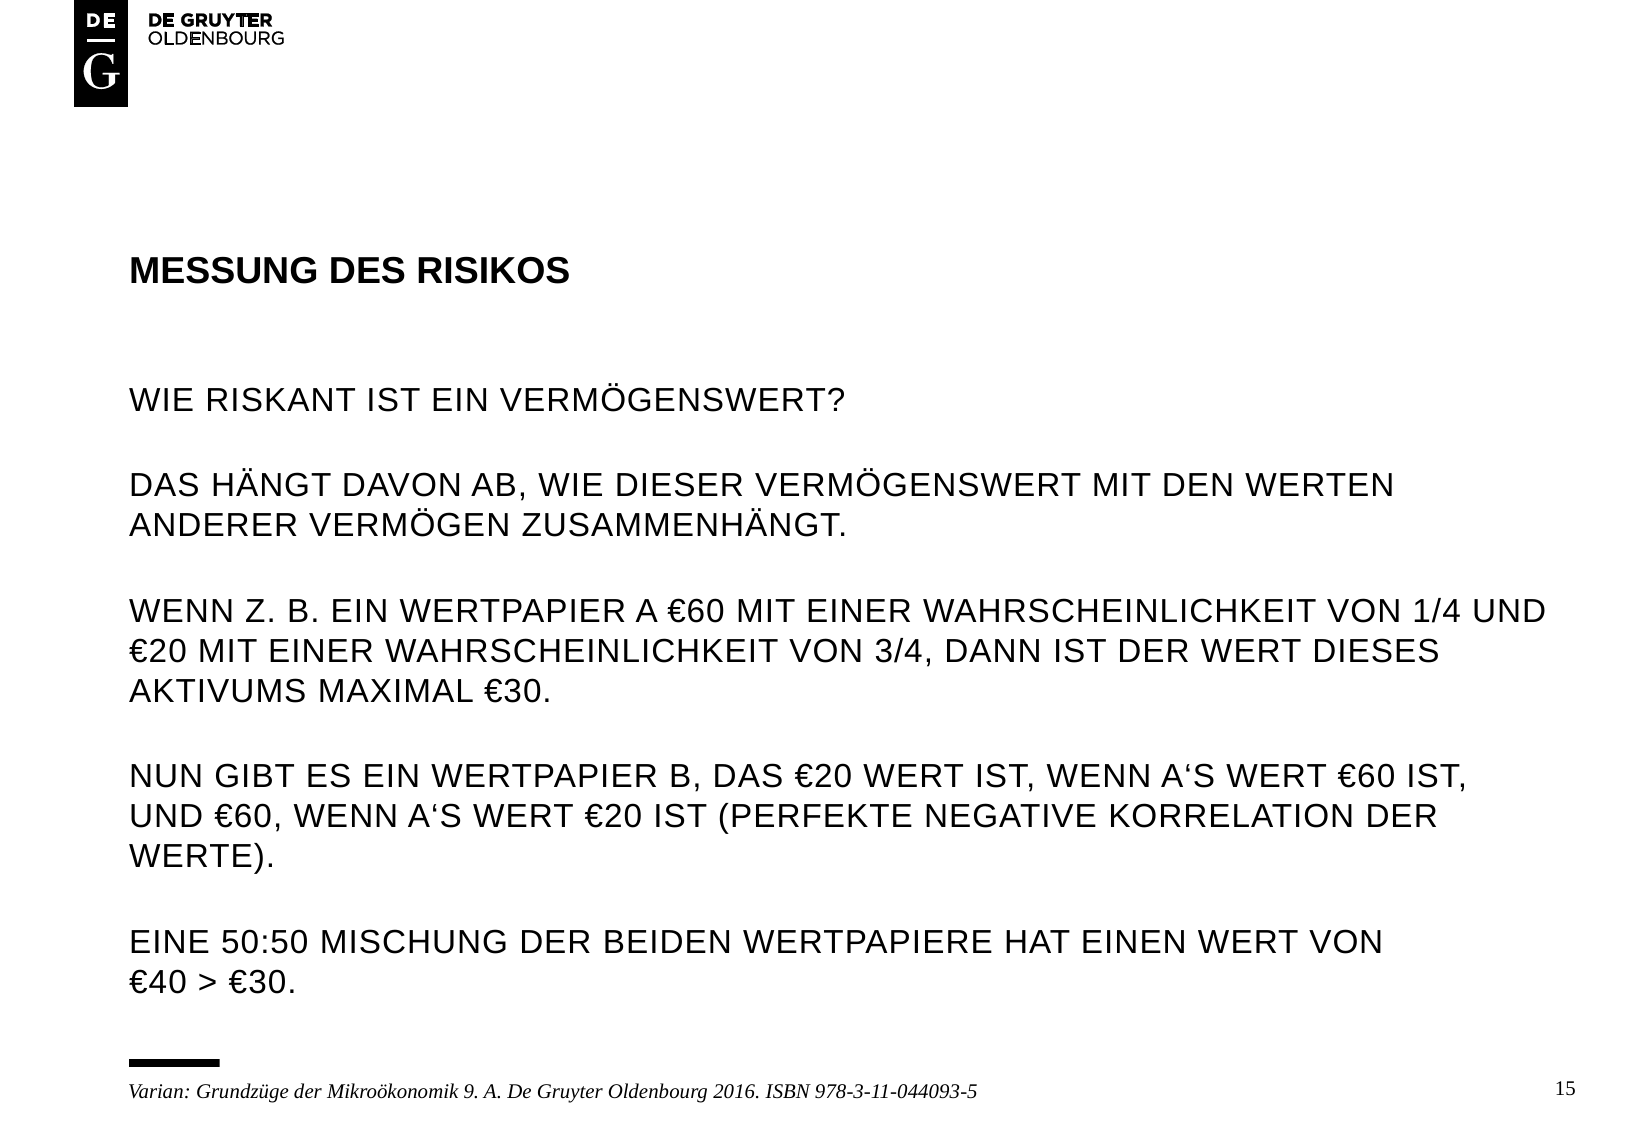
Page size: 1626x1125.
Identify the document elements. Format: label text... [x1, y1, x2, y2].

list WIE RISKANT IST EIN VERMÖGENSWERT? DAS HÄNGT DAVON AB, WIE DIESER VERMÖGENSWERT MIT DEN WERTEN ANDERER VERMÖGEN ZUSAMMENHÄNGT. WENN Z. B. EIN WERTPAPIER a €60 MIT EINER WAHRSCHEINLICHKEIT VON 1/4 UND €20 MIT EINER WAHRSCHEINLICHKEIT VON 3/4, DANN IST DER WERT DIESES AKTIVUMS MAXIMAL €30. NUN GIBT ES EIN WERTPAPIER B, DAS €20 WERT IST, WENN a‘S WERT €60 IST, UND €60, WENN a‘S WERT €20 IST (PERFEKTE NEGATIVE KORRELATION DER Werte). EINE 50:50 MISCHUNG DER BEIDEN WERTPAPIERE HAT EINEN WERT VON €40 > €30. [129, 337, 1556, 1000]
title MESSUNG DES RISIKOS [129, 245, 1556, 304]
slide_number 15 [1554, 1074, 1614, 1104]
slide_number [128, 1077, 1539, 1108]
